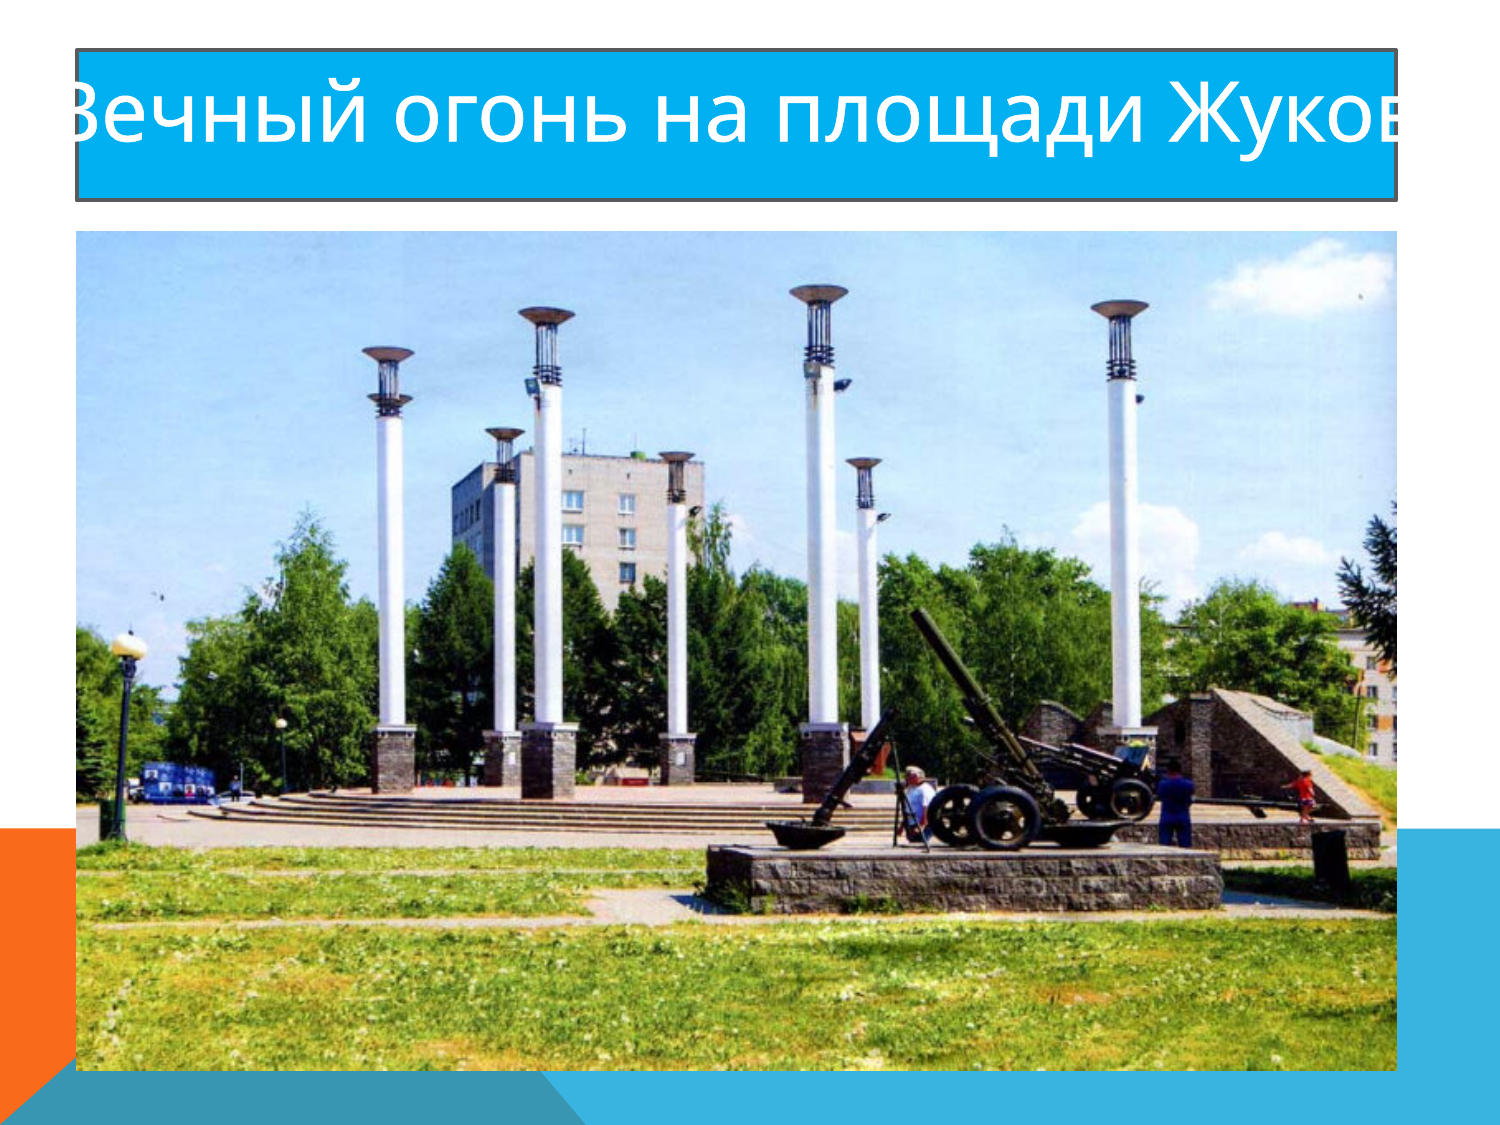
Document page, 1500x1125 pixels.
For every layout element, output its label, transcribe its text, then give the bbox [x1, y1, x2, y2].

text_box Вечный огонь на площади Жукова [32, 50, 1486, 166]
text_box [75, 166, 1398, 202]
picture [76, 231, 1397, 1071]
